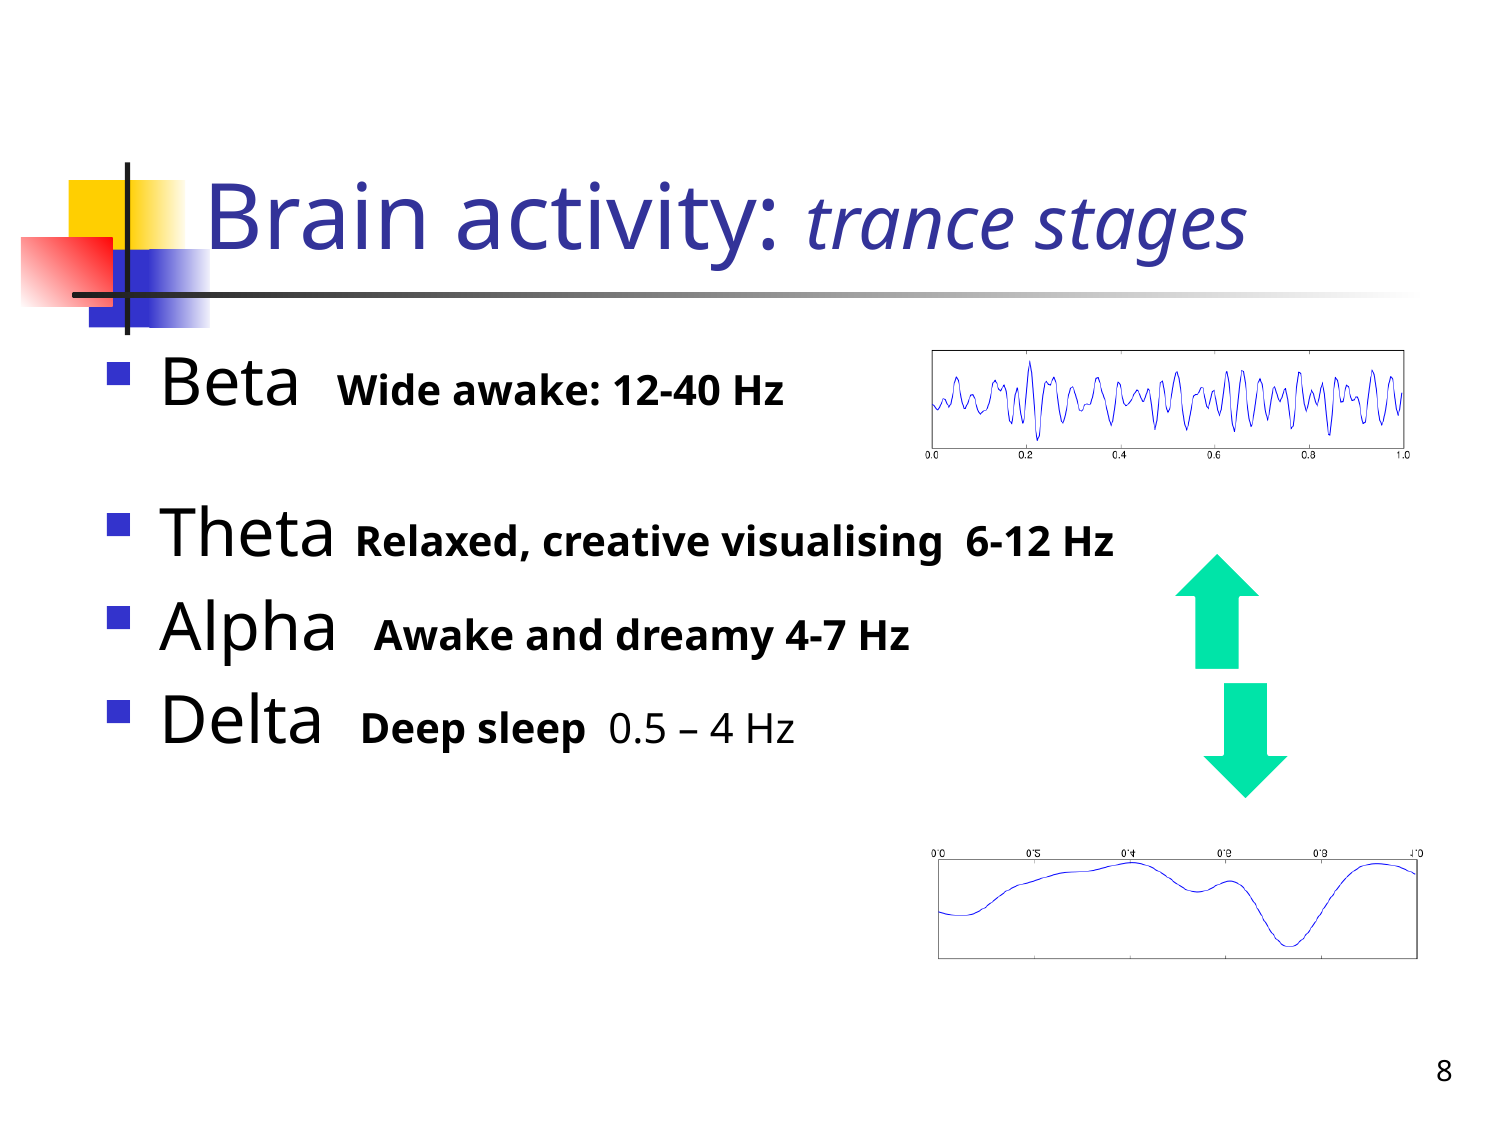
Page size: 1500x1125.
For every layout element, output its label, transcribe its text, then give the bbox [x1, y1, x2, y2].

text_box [1169, 550, 1458, 802]
slide_number 8 [1155, 1024, 1468, 1100]
title Brain activity: trance stages [188, 35, 1468, 275]
list Beta Wide awake: 12-40 Hz Theta Relaxed, creative visualising 6-12 Hz Alpha Awake and dreamy 4-7 Hz Delta Deep sleep 0.5 – 4 Hz [88, 331, 1469, 1006]
picture [856, 337, 1464, 460]
picture [861, 846, 1479, 971]
